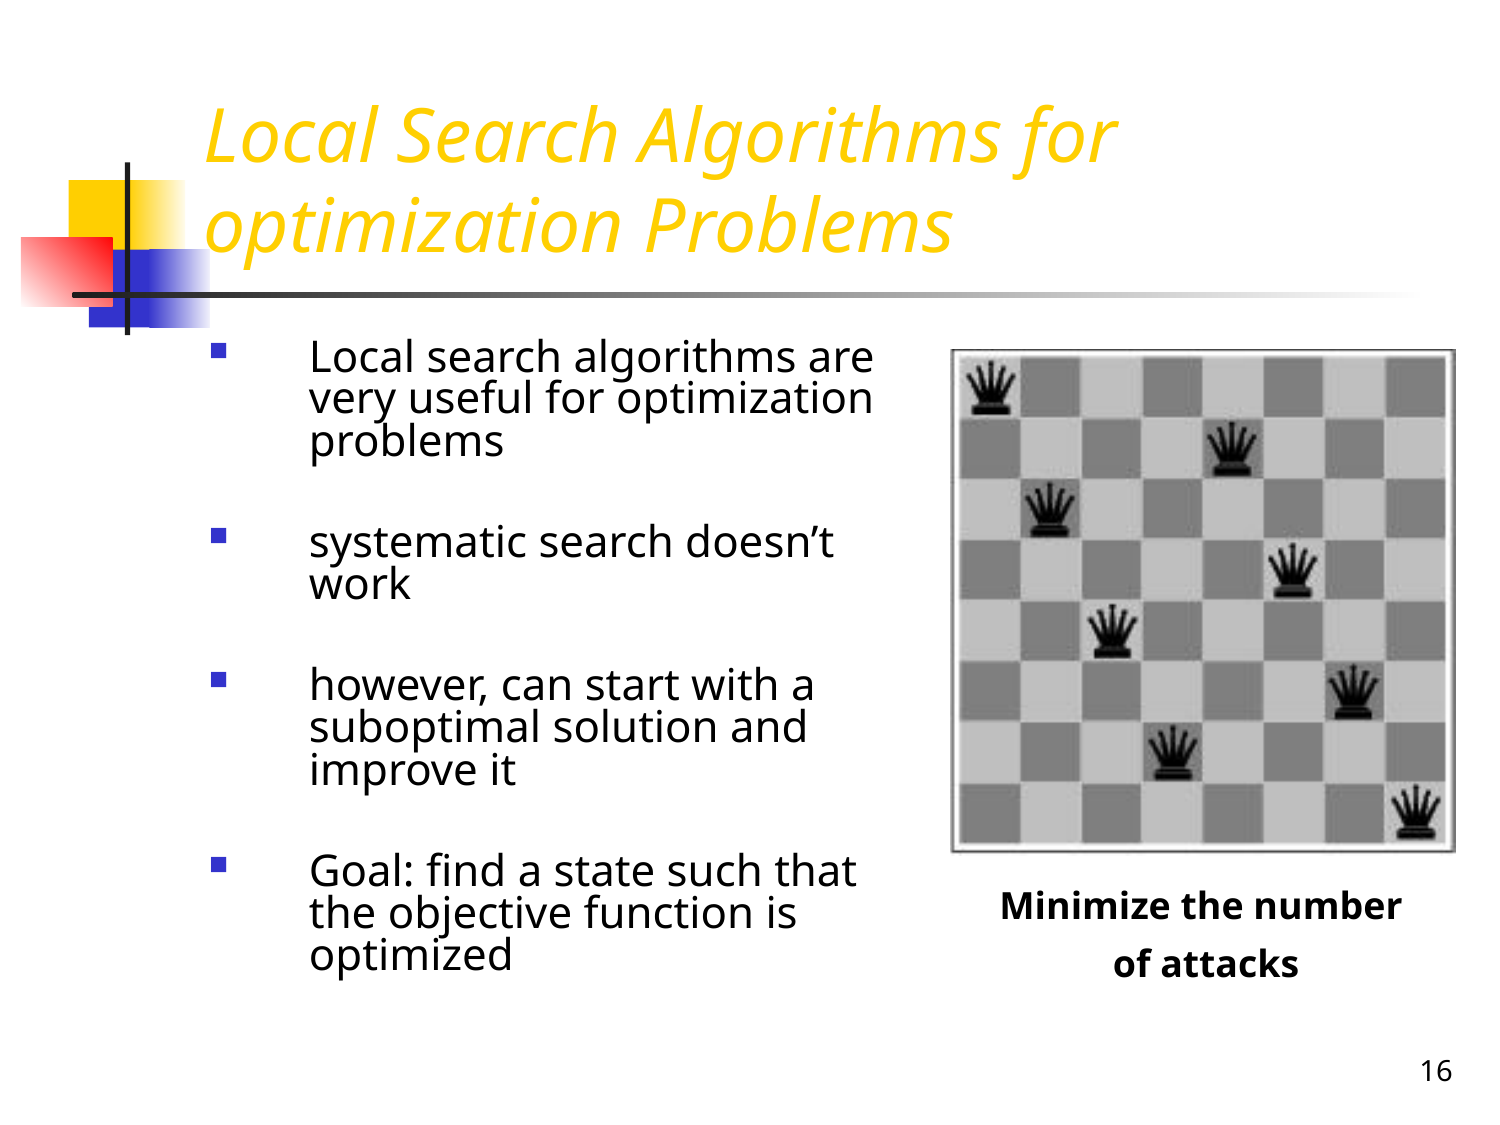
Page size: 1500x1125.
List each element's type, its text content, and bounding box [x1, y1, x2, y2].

list Local search algorithms are very useful for optimization problems systematic search doesn’t work however, can start with a suboptimal solution and improve it Goal: find a state such that the objective function is optimized [193, 330, 926, 1007]
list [949, 349, 1457, 857]
slide_number 16 [1154, 1023, 1468, 1100]
text_box Minimize the number of attacks [937, 874, 1475, 993]
title Local Search Algorithms for optimization Problems [188, 34, 1468, 276]
